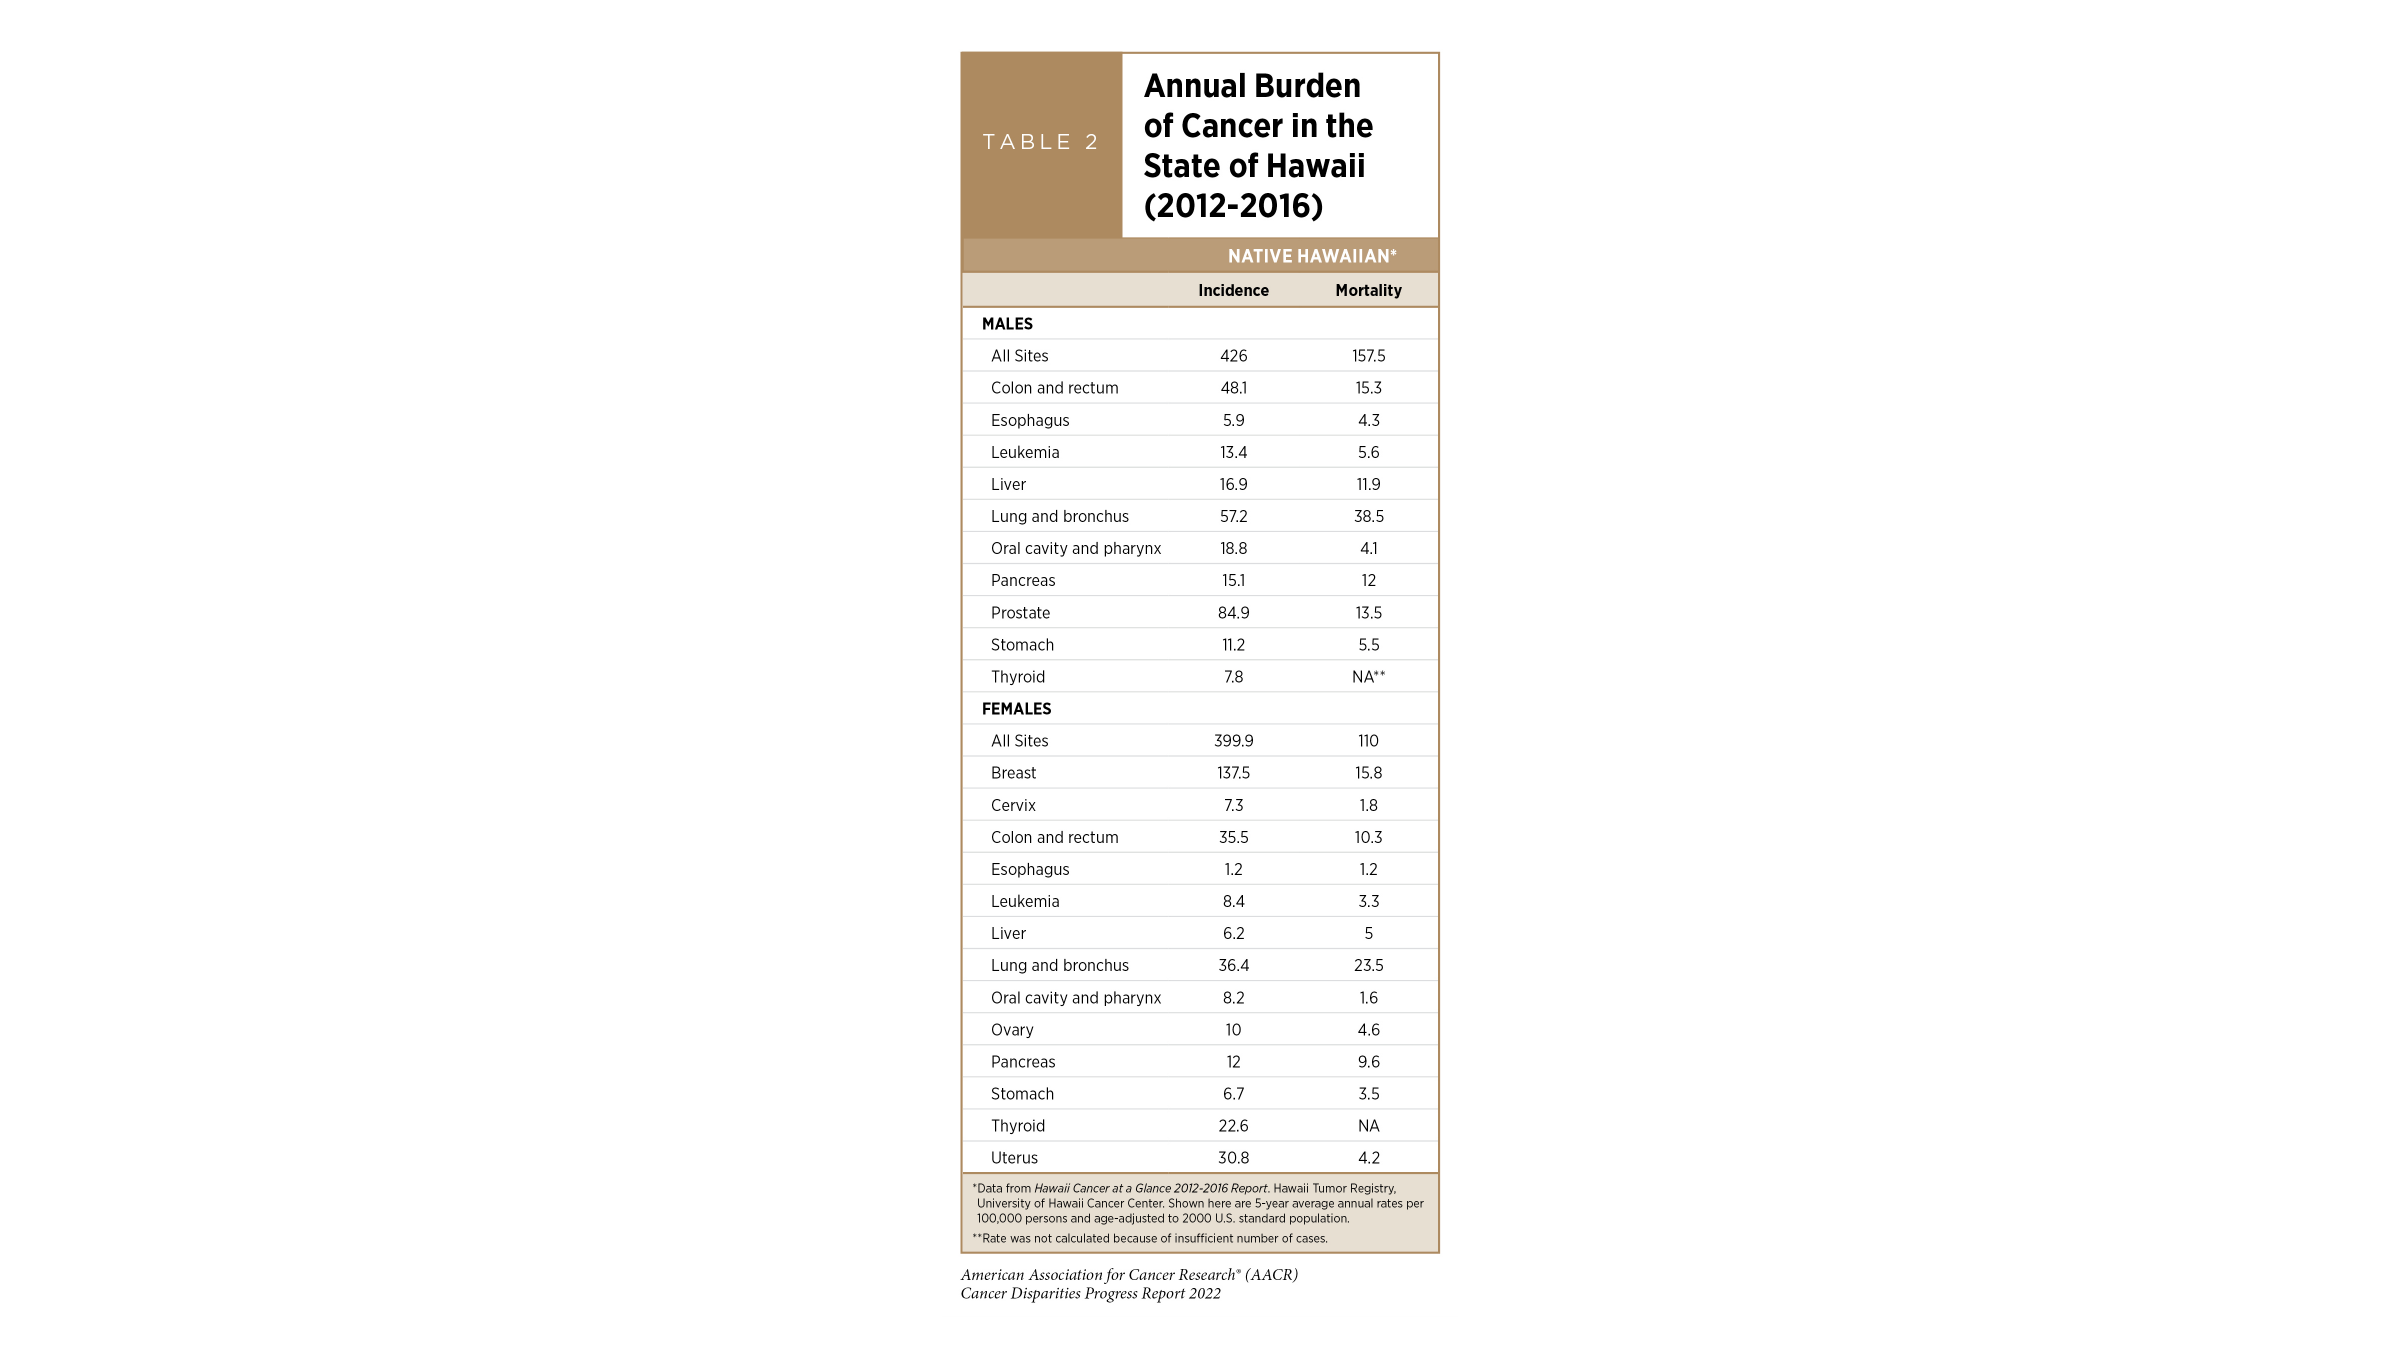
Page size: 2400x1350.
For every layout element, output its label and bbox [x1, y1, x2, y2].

picture [942, 33, 1458, 1317]
